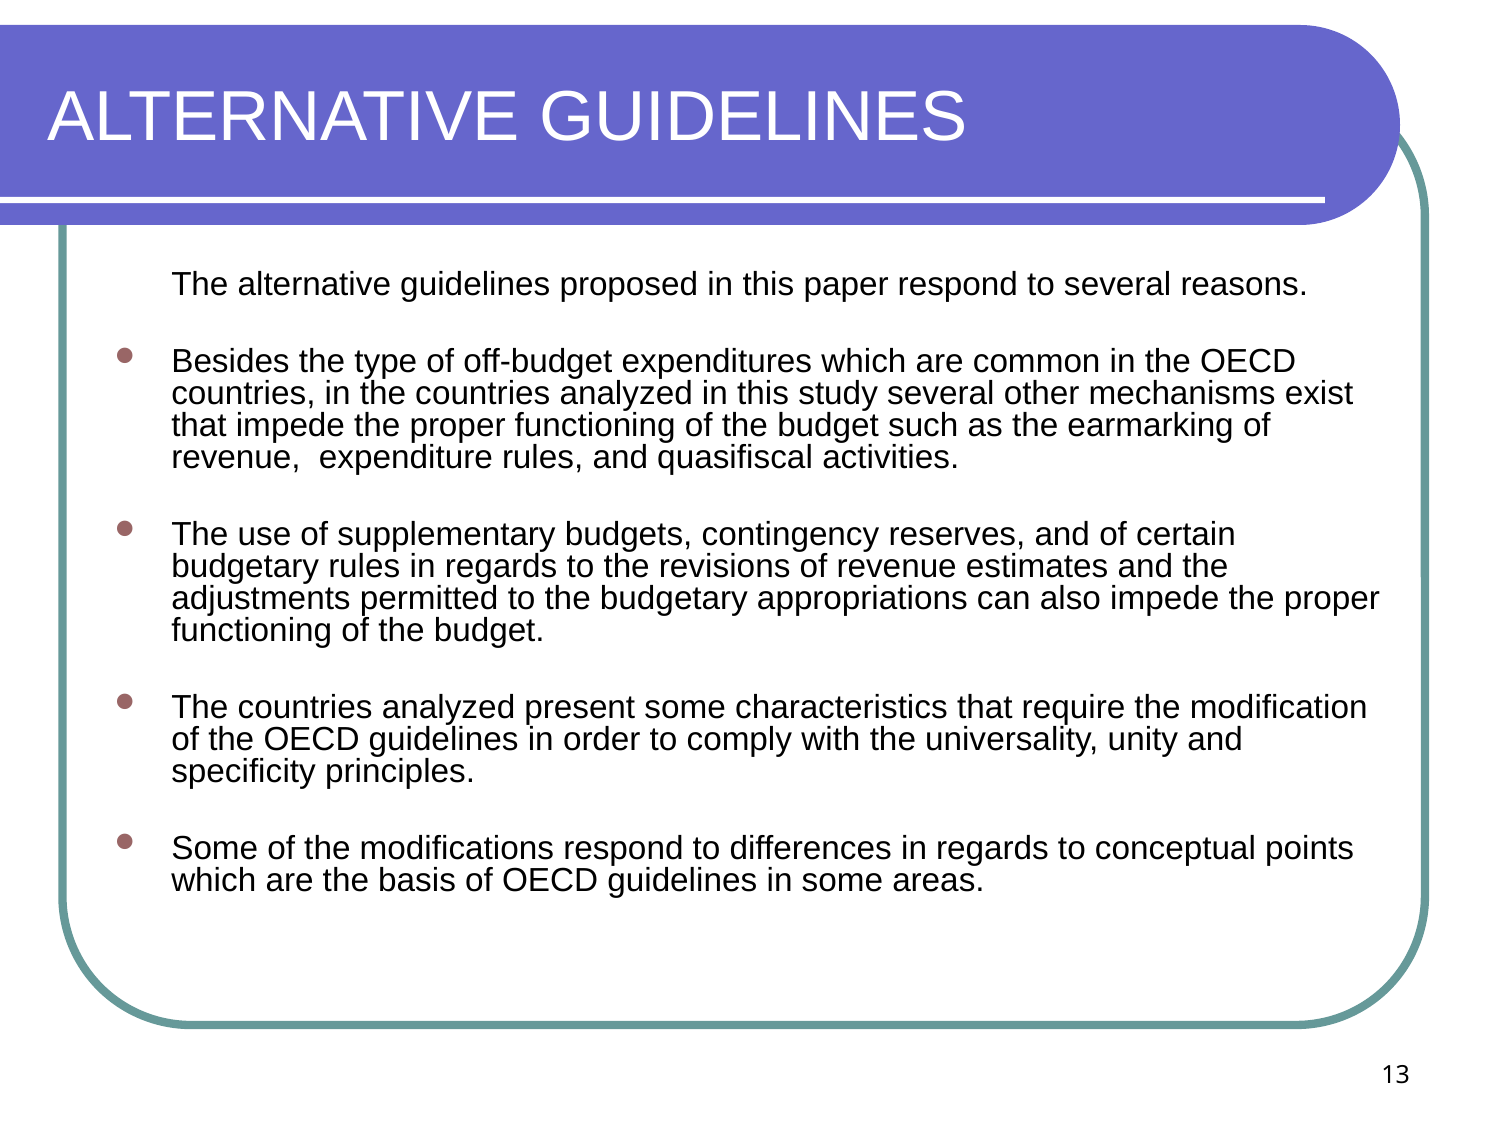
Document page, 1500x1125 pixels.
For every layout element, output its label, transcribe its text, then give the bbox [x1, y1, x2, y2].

list The alternative guidelines proposed in this paper respond to several reasons. Besides the type of off-budget expenditures which are common in the OECD countries, in the countries analyzed in this study several other mechanisms exist that impede the proper functioning of the budget such as the earmarking of revenue, expenditure rules, and quasifiscal activities. The use of supplementary budgets, contingency reserves, and of certain budgetary rules in regards to the revisions of revenue estimates and the adjustments permitted to the budgetary appropriations can also impede the proper functioning of the budget. The countries analyzed present some characteristics that require the modification of the OECD guidelines in order to comply with the universality, unity and specificity principles. Some of the modifications respond to differences in regards to conceptual points which are the basis of OECD guidelines in some areas. [99, 262, 1401, 988]
slide_number 13 [1074, 1024, 1426, 1101]
title ALTERNATIVE GUIDELINES [31, 37, 1348, 188]
